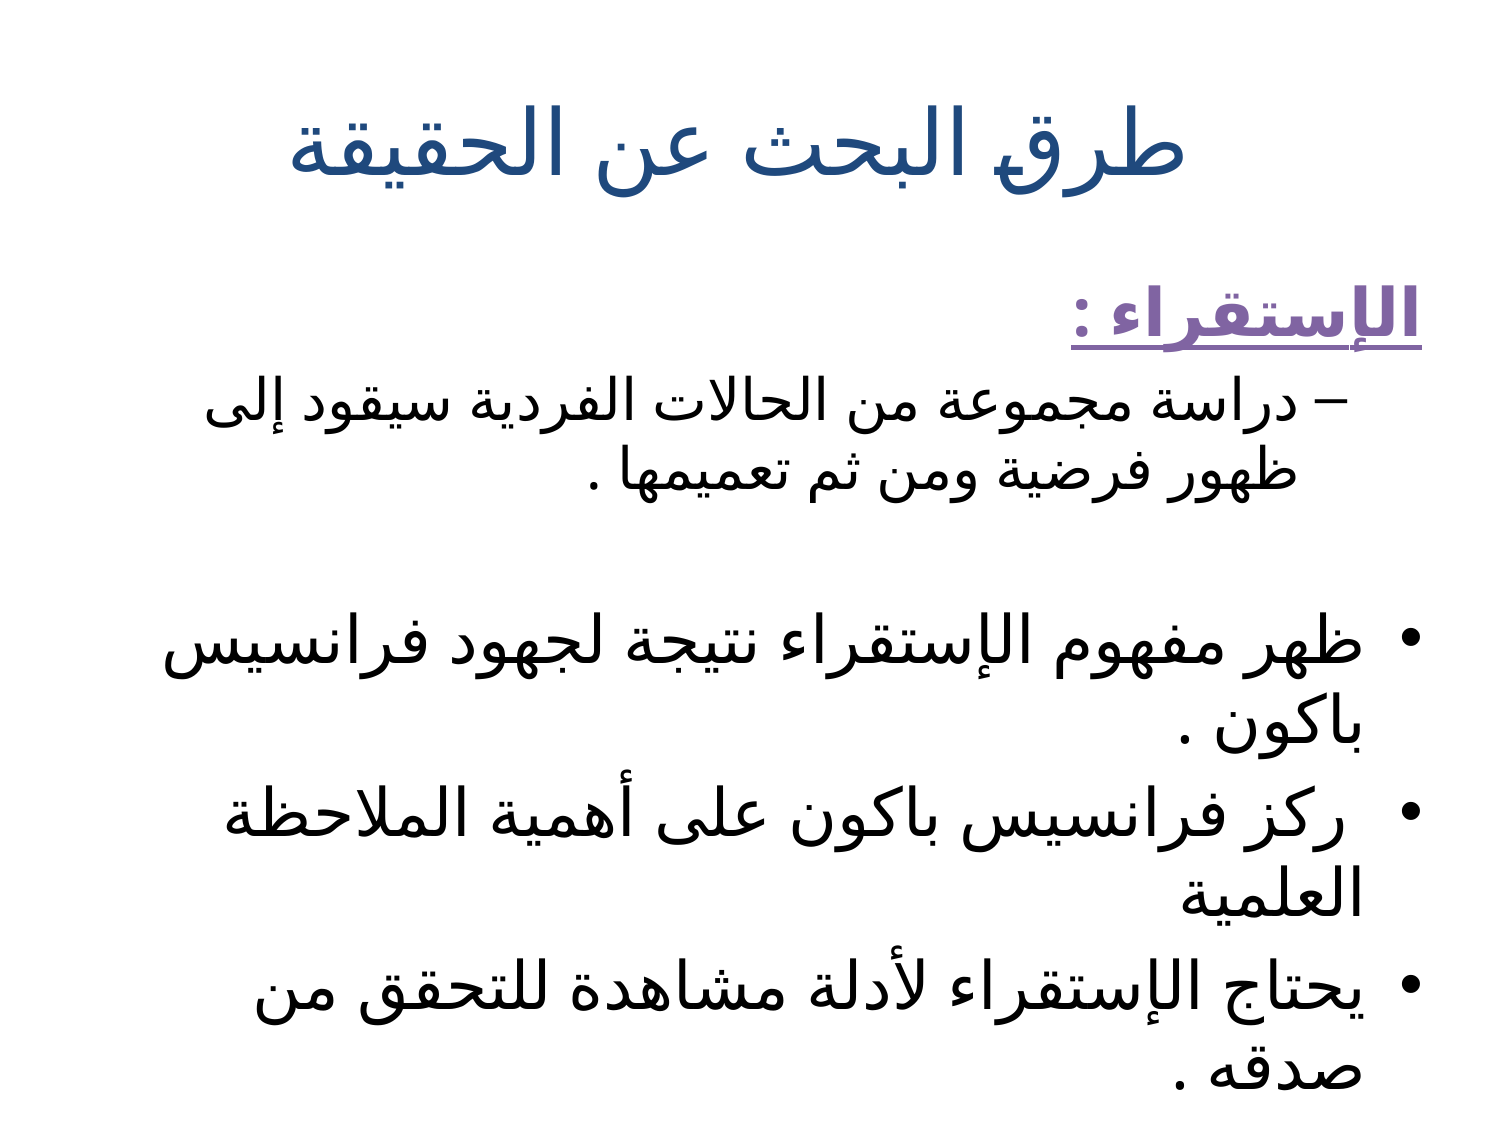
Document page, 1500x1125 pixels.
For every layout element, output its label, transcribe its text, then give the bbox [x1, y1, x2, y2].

list الإستقراء : دراسة مجموعة من الحالات الفردية سيقود إلى ظهور فرضية ومن ثم تعميمها . ظهر مفهوم الإستقراء نتيجة لجهود فرانسيس باكون . ركز فرانسيس باكون على أهمية الملاحظة العلمية يحتاج الإستقراء لأدلة مشاهدة للتحقق من صدقه . [87, 262, 1438, 1005]
title طرق البحث عن الحقيقة [75, 45, 1425, 233]
